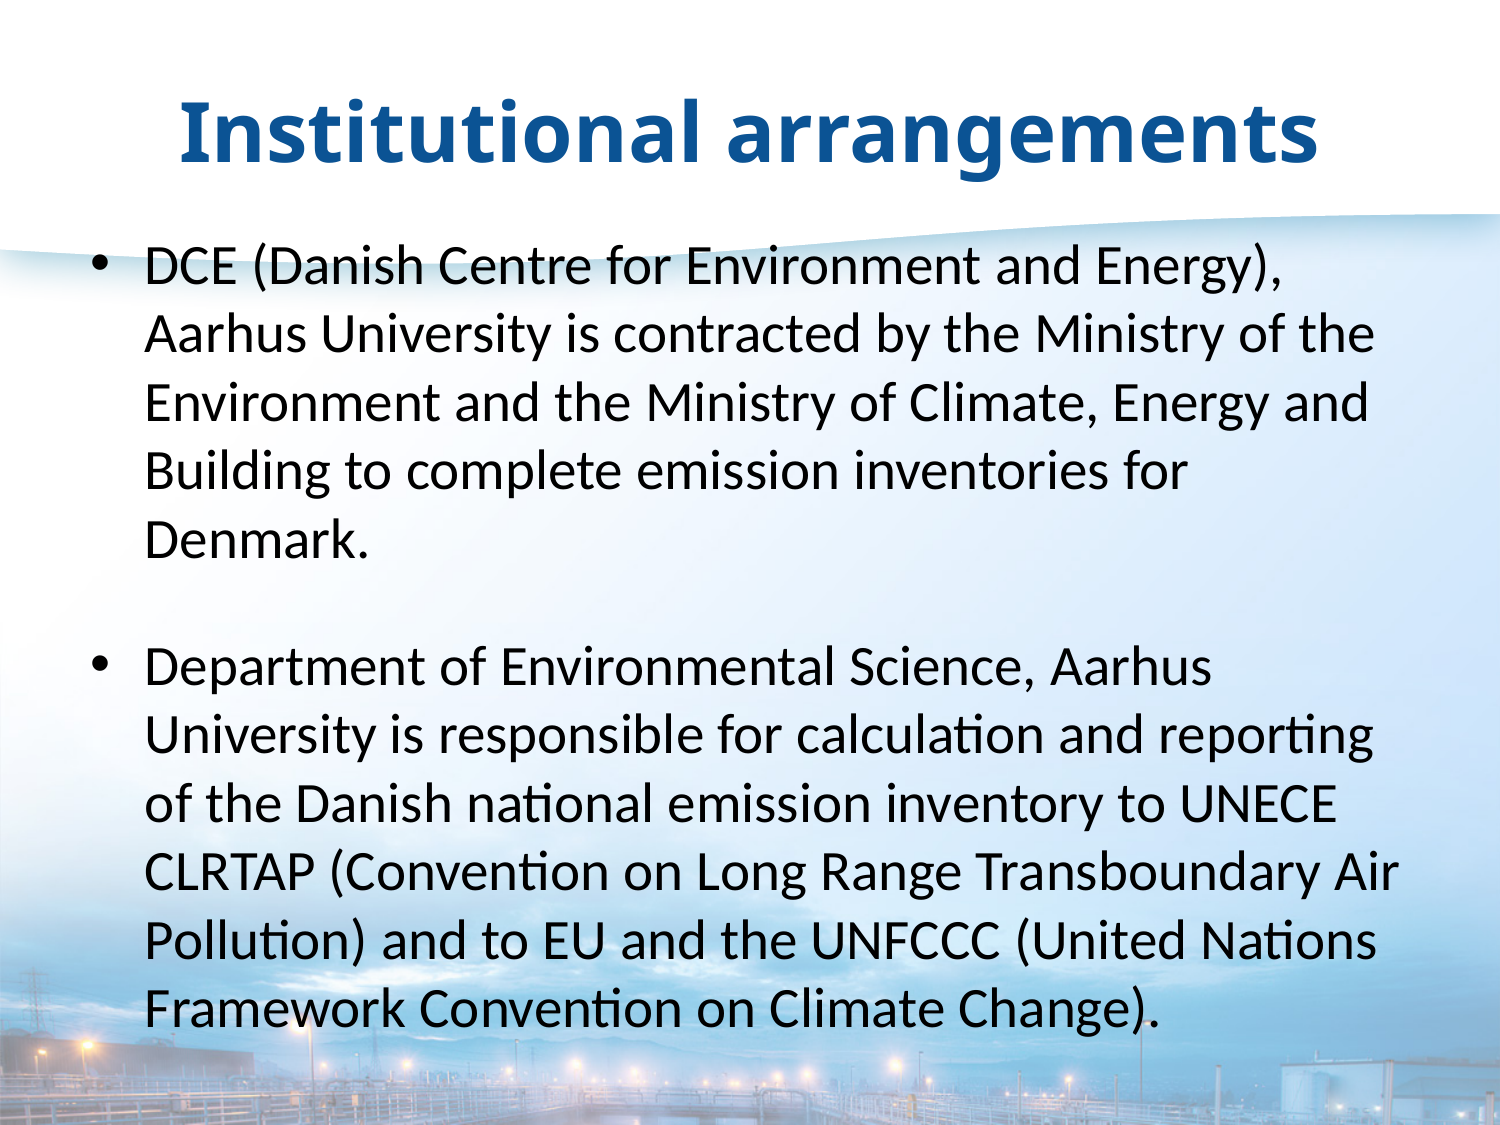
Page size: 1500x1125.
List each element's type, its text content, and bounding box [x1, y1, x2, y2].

title Institutional arrangements [75, 45, 1425, 219]
picture [0, 215, 1500, 1125]
list DCE (Danish Centre for Environment and Energy), Aarhus University is contracted by the Ministry of the Environment and the Ministry of Climate, Energy and Building to complete emission inventories for Denmark. Department of Environmental Science, Aarhus University is responsible for calculation and reporting of the Danish national emission inventory to UNECE CLRTAP (Convention on Long Range Transboundary Air Pollution) and to EU and the UNFCCC (United Nations Framework Convention on Climate Change). [75, 219, 1425, 1047]
